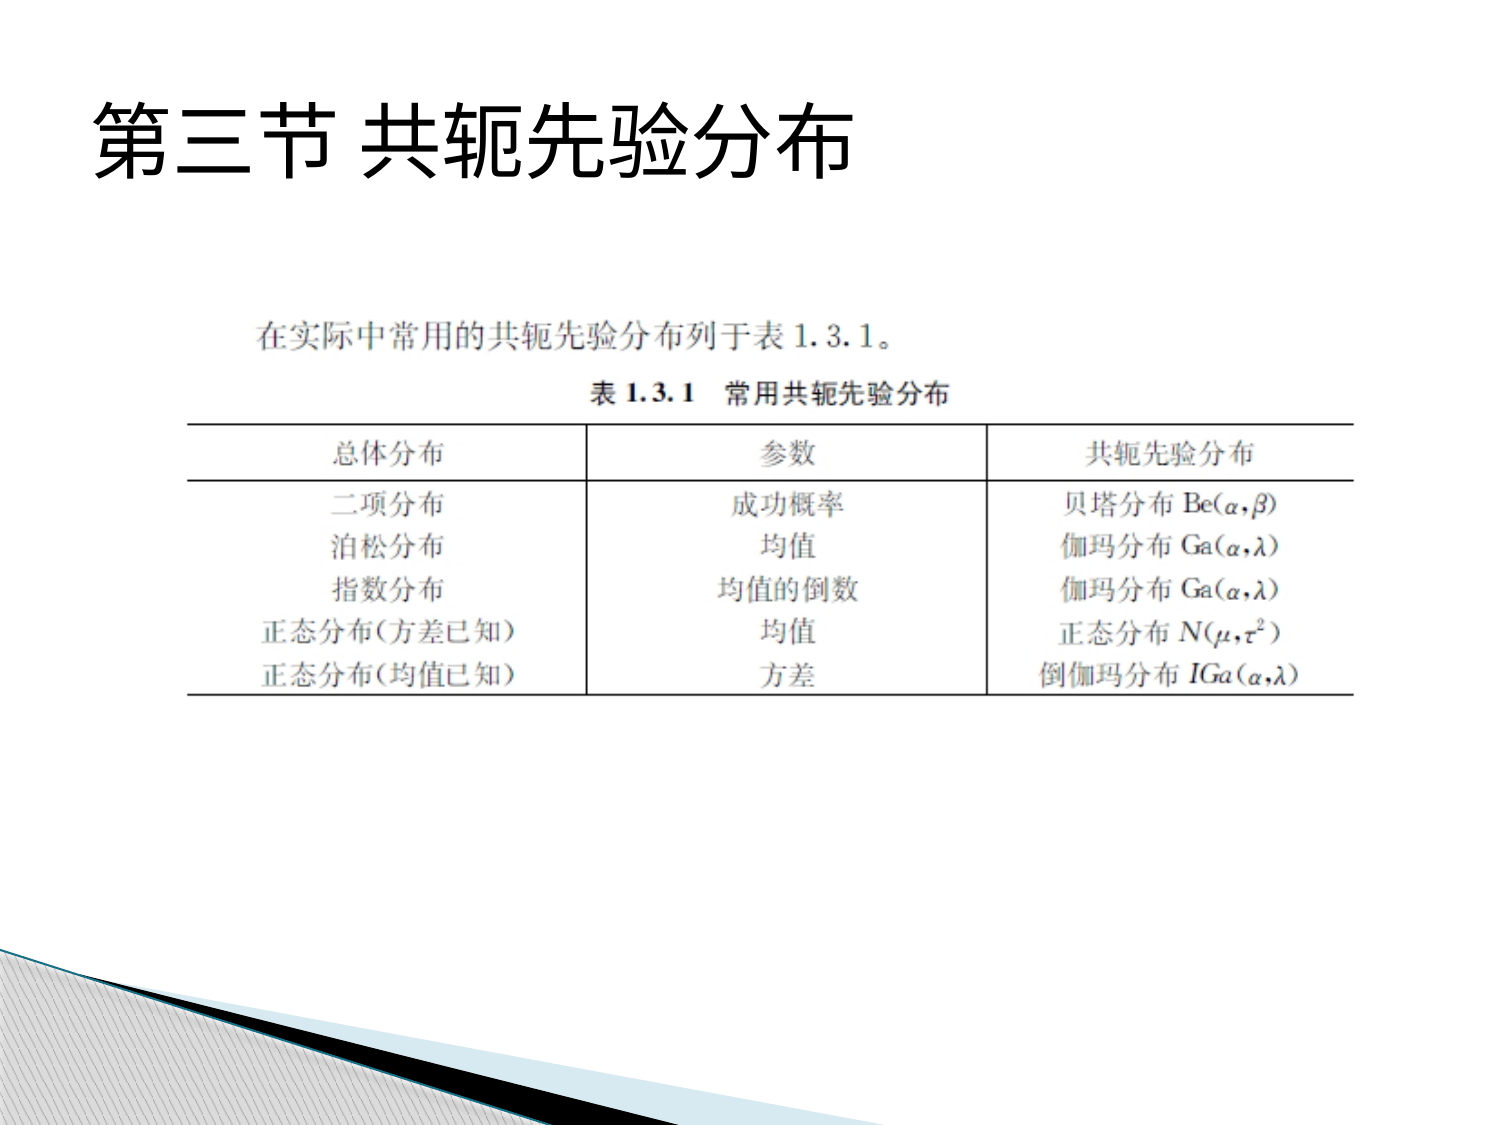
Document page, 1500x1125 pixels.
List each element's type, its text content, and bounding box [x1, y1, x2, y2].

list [116, 304, 1365, 727]
title 第三节 共轭先验分布 [75, 45, 1425, 233]
